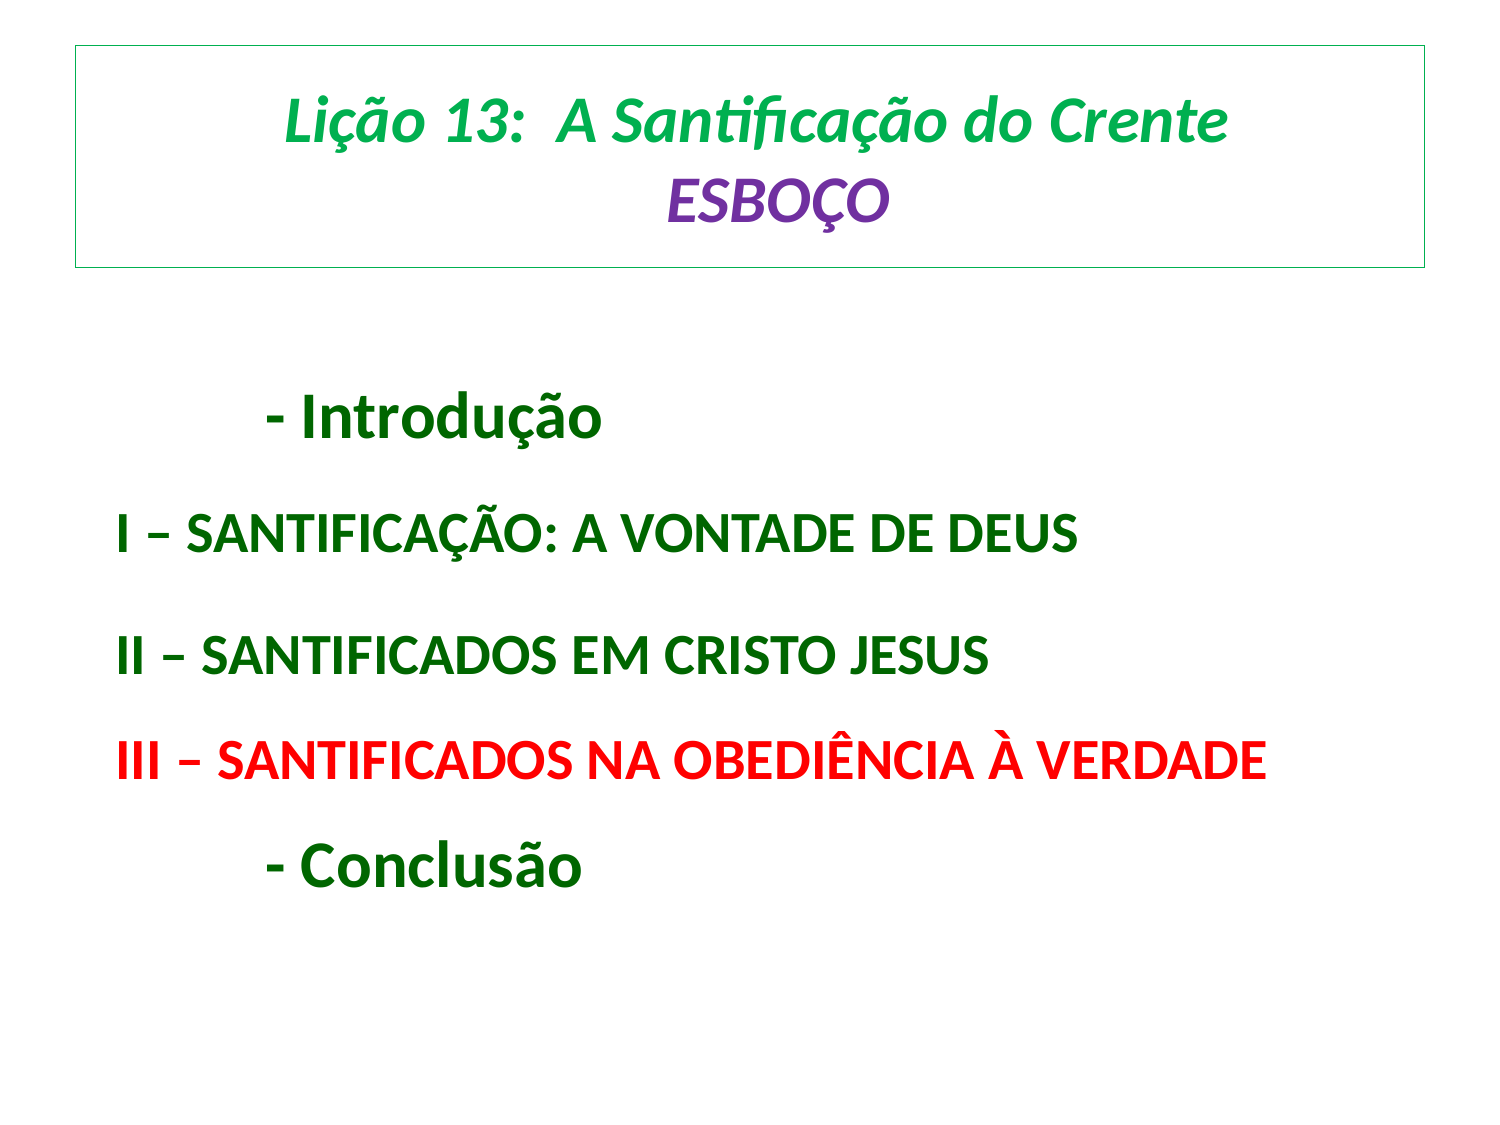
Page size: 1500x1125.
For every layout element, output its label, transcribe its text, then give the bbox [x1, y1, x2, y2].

title Lição 13: A Santificação do Crente ESBOÇO [75, 45, 1425, 268]
list - Introdução I – SANTIFICAÇÃO: A VONTADE DE DEUS II – SANTIFICADOS EM CRISTO JESUS III – SANTIFICADOS NA OBEDIÊNCIA À VERDADE - Conclusão [100, 314, 1424, 975]
